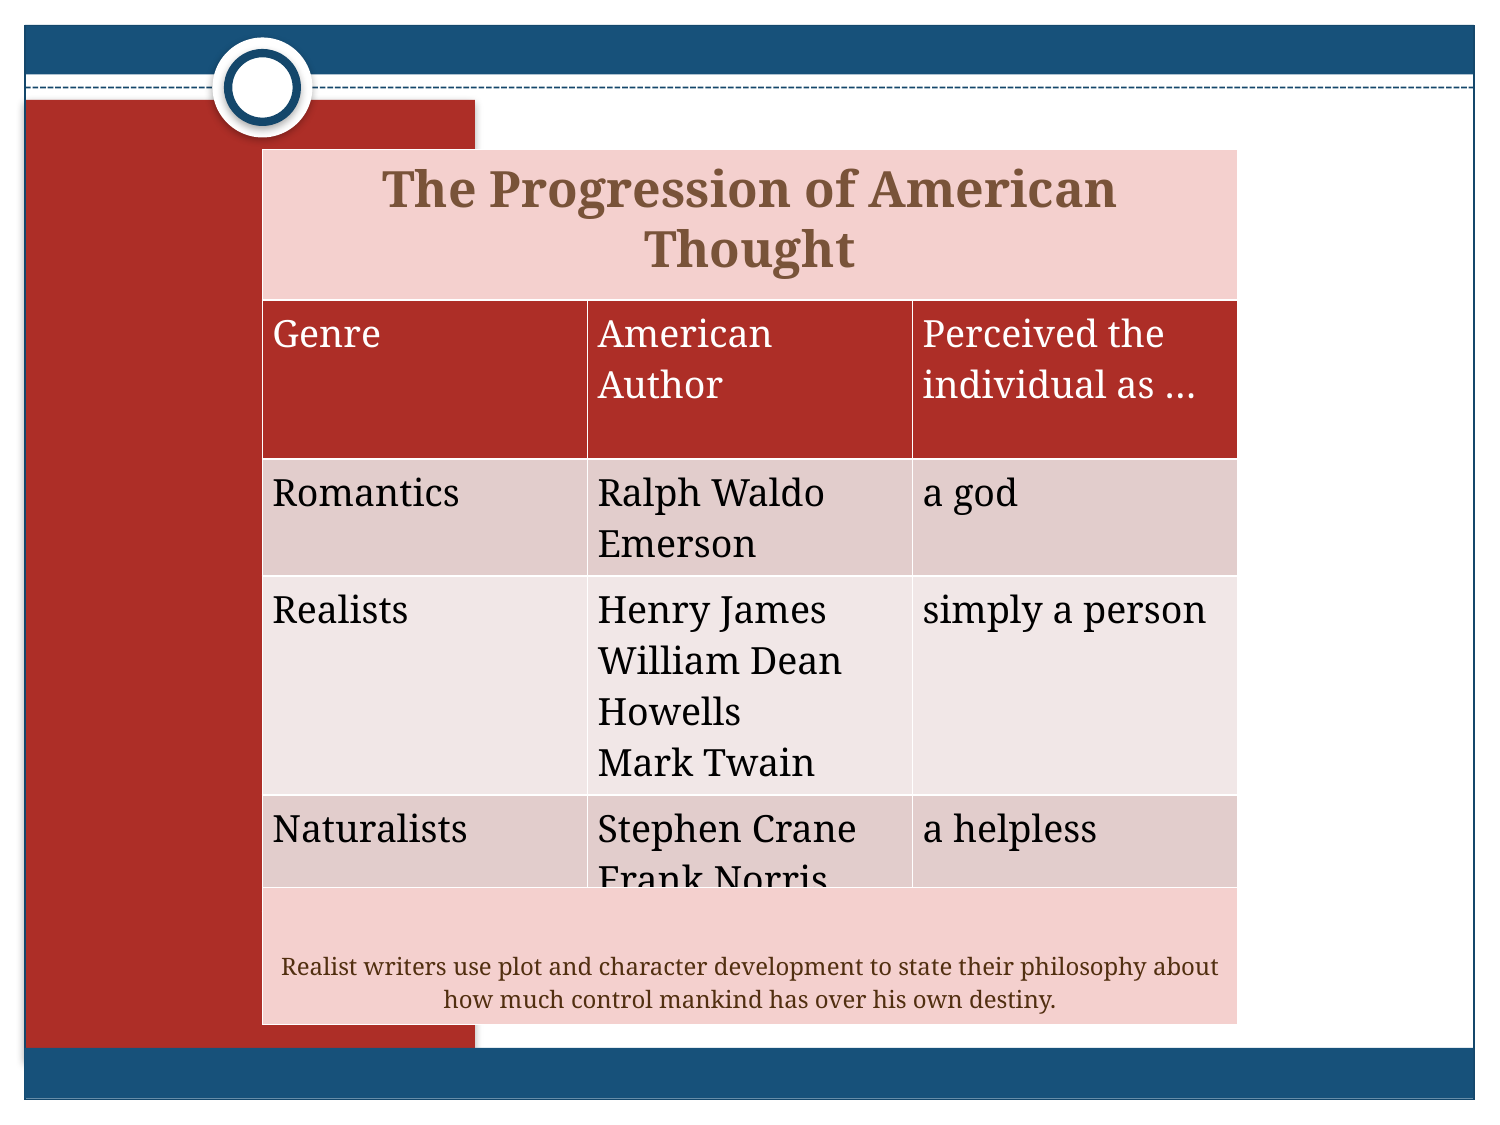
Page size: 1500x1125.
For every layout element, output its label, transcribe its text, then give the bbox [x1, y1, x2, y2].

title The Progression of American Thought [262, 149, 1238, 299]
table_header Genre [263, 301, 587, 458]
table_cell a helpless [913, 796, 1237, 887]
list Realist writers use plot and character development to state their philosophy about how much control mankind has over his own destiny. [262, 887, 1238, 1025]
table_cell simply a person [913, 577, 1237, 794]
table_cell Realists [263, 577, 587, 794]
table_cell a god [913, 460, 1237, 575]
table_cell Romantics [263, 460, 587, 575]
table_header American Author [588, 301, 912, 458]
table_cell Henry James William Dean Howells Mark Twain [588, 577, 912, 794]
table_header Perceived the individual as … [913, 301, 1237, 458]
table_cell Ralph Waldo Emerson [588, 460, 912, 575]
table_cell Naturalists [263, 796, 587, 887]
table_cell Stephen Crane Frank Norris [588, 796, 912, 887]
